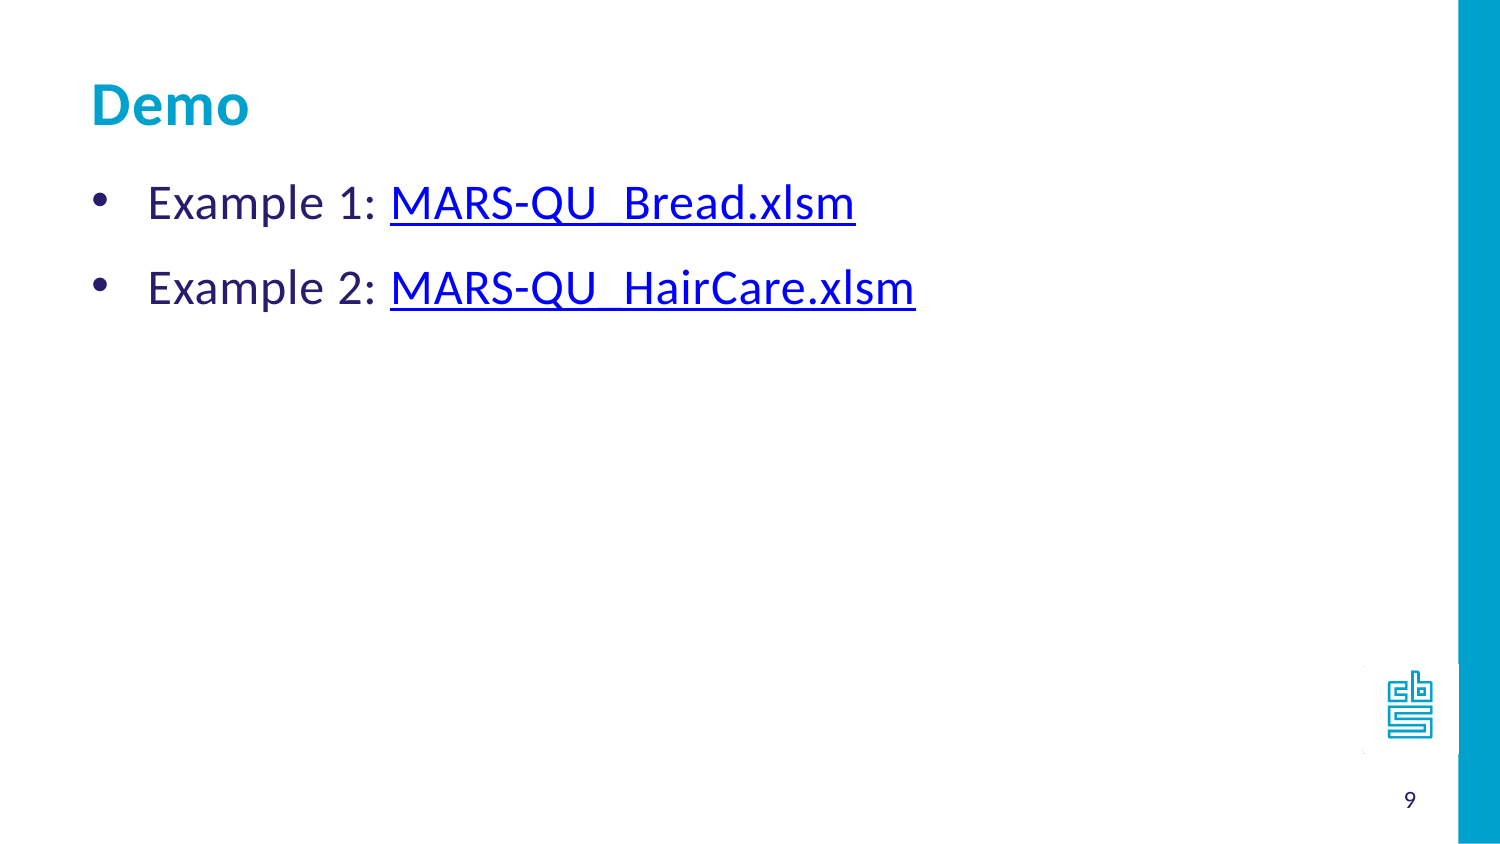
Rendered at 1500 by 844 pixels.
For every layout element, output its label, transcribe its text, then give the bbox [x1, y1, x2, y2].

list Example 1: MARS-QU_Bread.xlsm Example 2: MARS-QU_HairCare.xlsm [76, 161, 1329, 788]
slide_number 9 [1361, 772, 1459, 826]
picture [1361, 664, 1458, 754]
list Demo [76, 55, 1329, 139]
